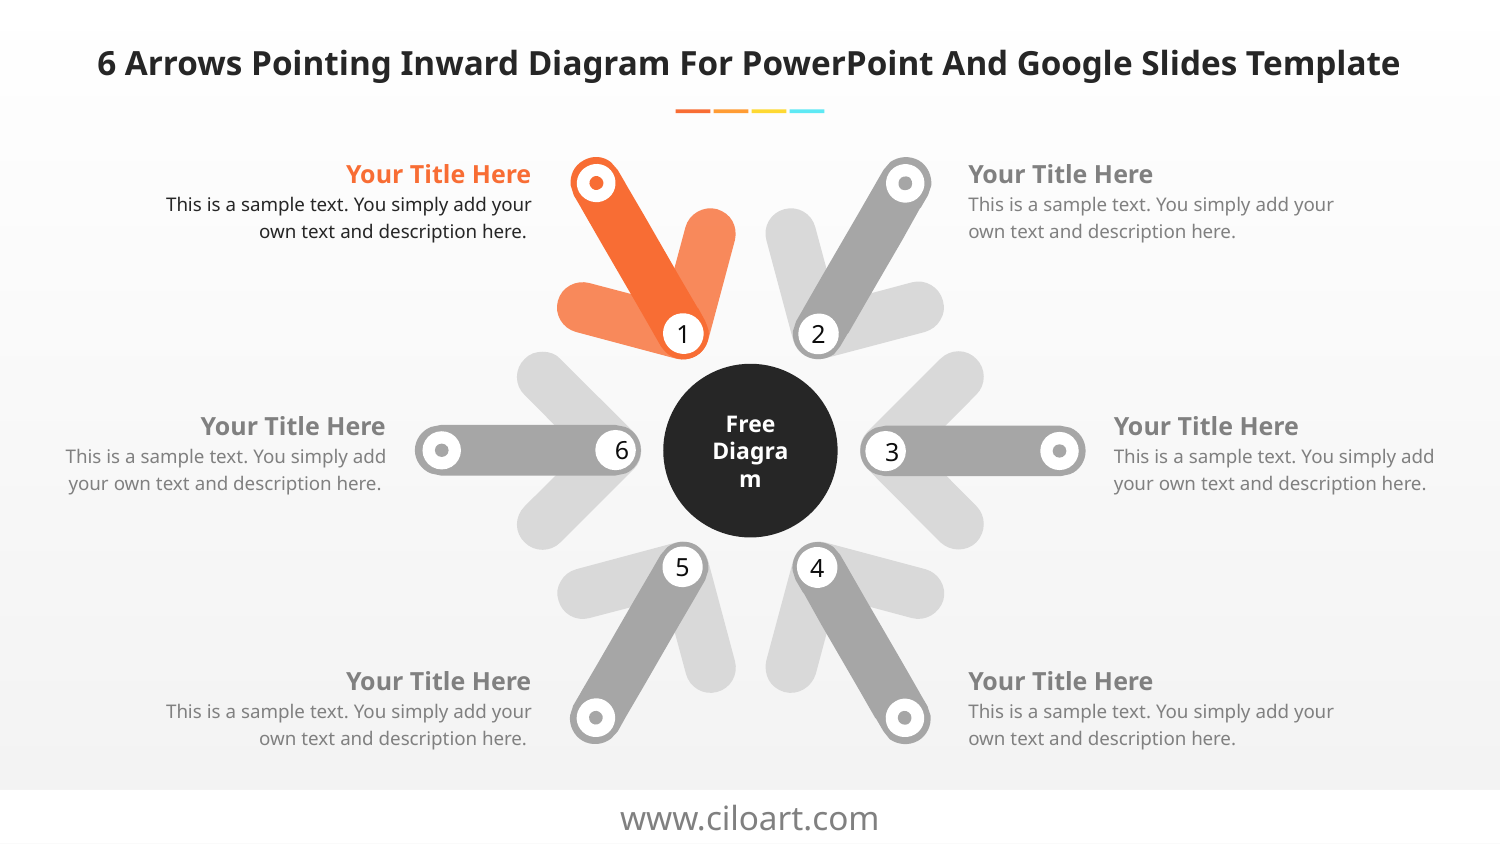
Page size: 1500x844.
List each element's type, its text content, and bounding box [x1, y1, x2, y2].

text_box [553, 154, 737, 363]
text_box Your Title Here This is a sample text. You simply add your own text and description here. [135, 152, 532, 243]
text_box Your Title Here This is a sample text. You simply add your own text and description here. [63, 404, 387, 495]
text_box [414, 351, 644, 553]
text_box Free Diagram [663, 363, 838, 538]
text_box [762, 155, 946, 363]
text_box Your Title Here This is a sample text. You simply add your own text and description here. [968, 152, 1365, 243]
text_box Your Title Here This is a sample text. You simply add your own text and description here. [968, 659, 1365, 750]
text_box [764, 538, 948, 747]
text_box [857, 348, 1086, 550]
title 6 Arrows Pointing Inward Diagram For PowerPoint And Google Slides Template [63, 21, 1437, 104]
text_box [555, 538, 739, 747]
text_box Your Title Here This is a sample text. You simply add your own text and description here. [1113, 404, 1437, 495]
text_box Your Title Here This is a sample text. You simply add your own text and description here. [135, 659, 532, 750]
